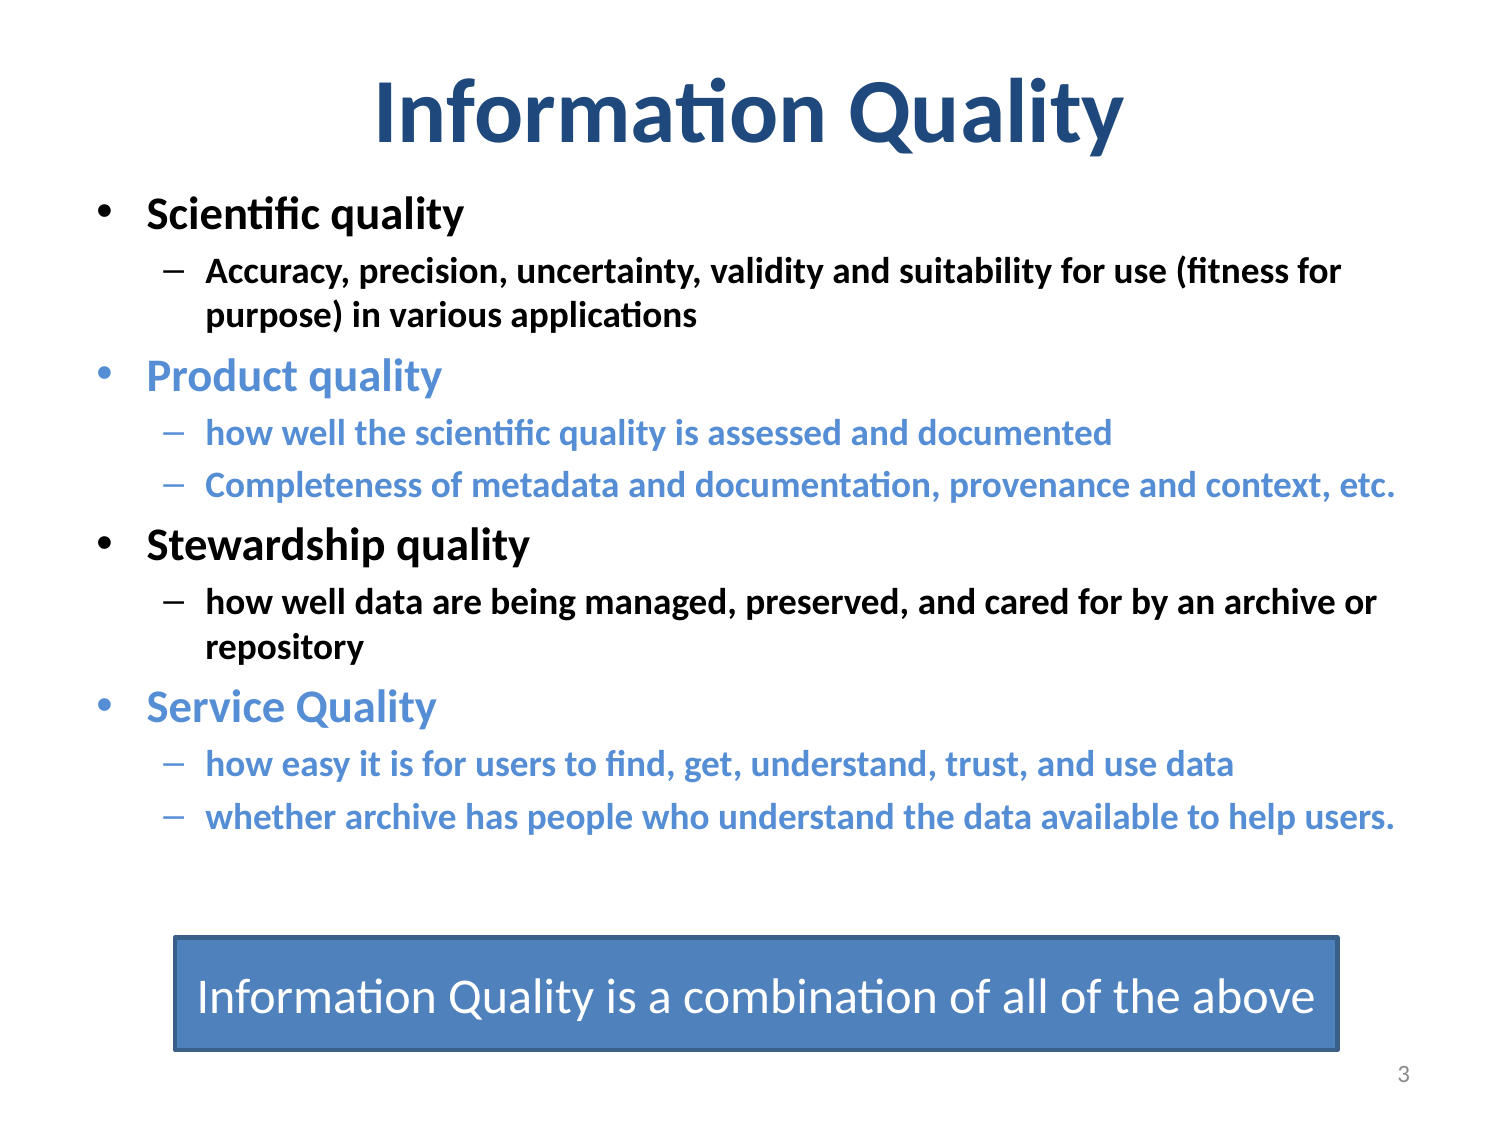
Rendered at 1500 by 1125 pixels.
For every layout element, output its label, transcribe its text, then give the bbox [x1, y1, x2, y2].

text_box Information Quality is a combination of all of the above [173, 935, 1340, 1052]
list Scientific quality Accuracy, precision, uncertainty, validity and suitability for use (fitness for purpose) in various applications Product quality how well the scientific quality is assessed and documented Completeness of metadata and documentation, provenance and context, etc. Stewardship quality how well data are being managed, preserved, and cared for by an archive or repository Service Quality how easy it is for users to find, get, understand, trust, and use data whether archive has people who understand the data available to help users. [81, 174, 1432, 913]
slide_number 3 [1074, 1042, 1425, 1103]
title Information Quality [75, 12, 1425, 200]
